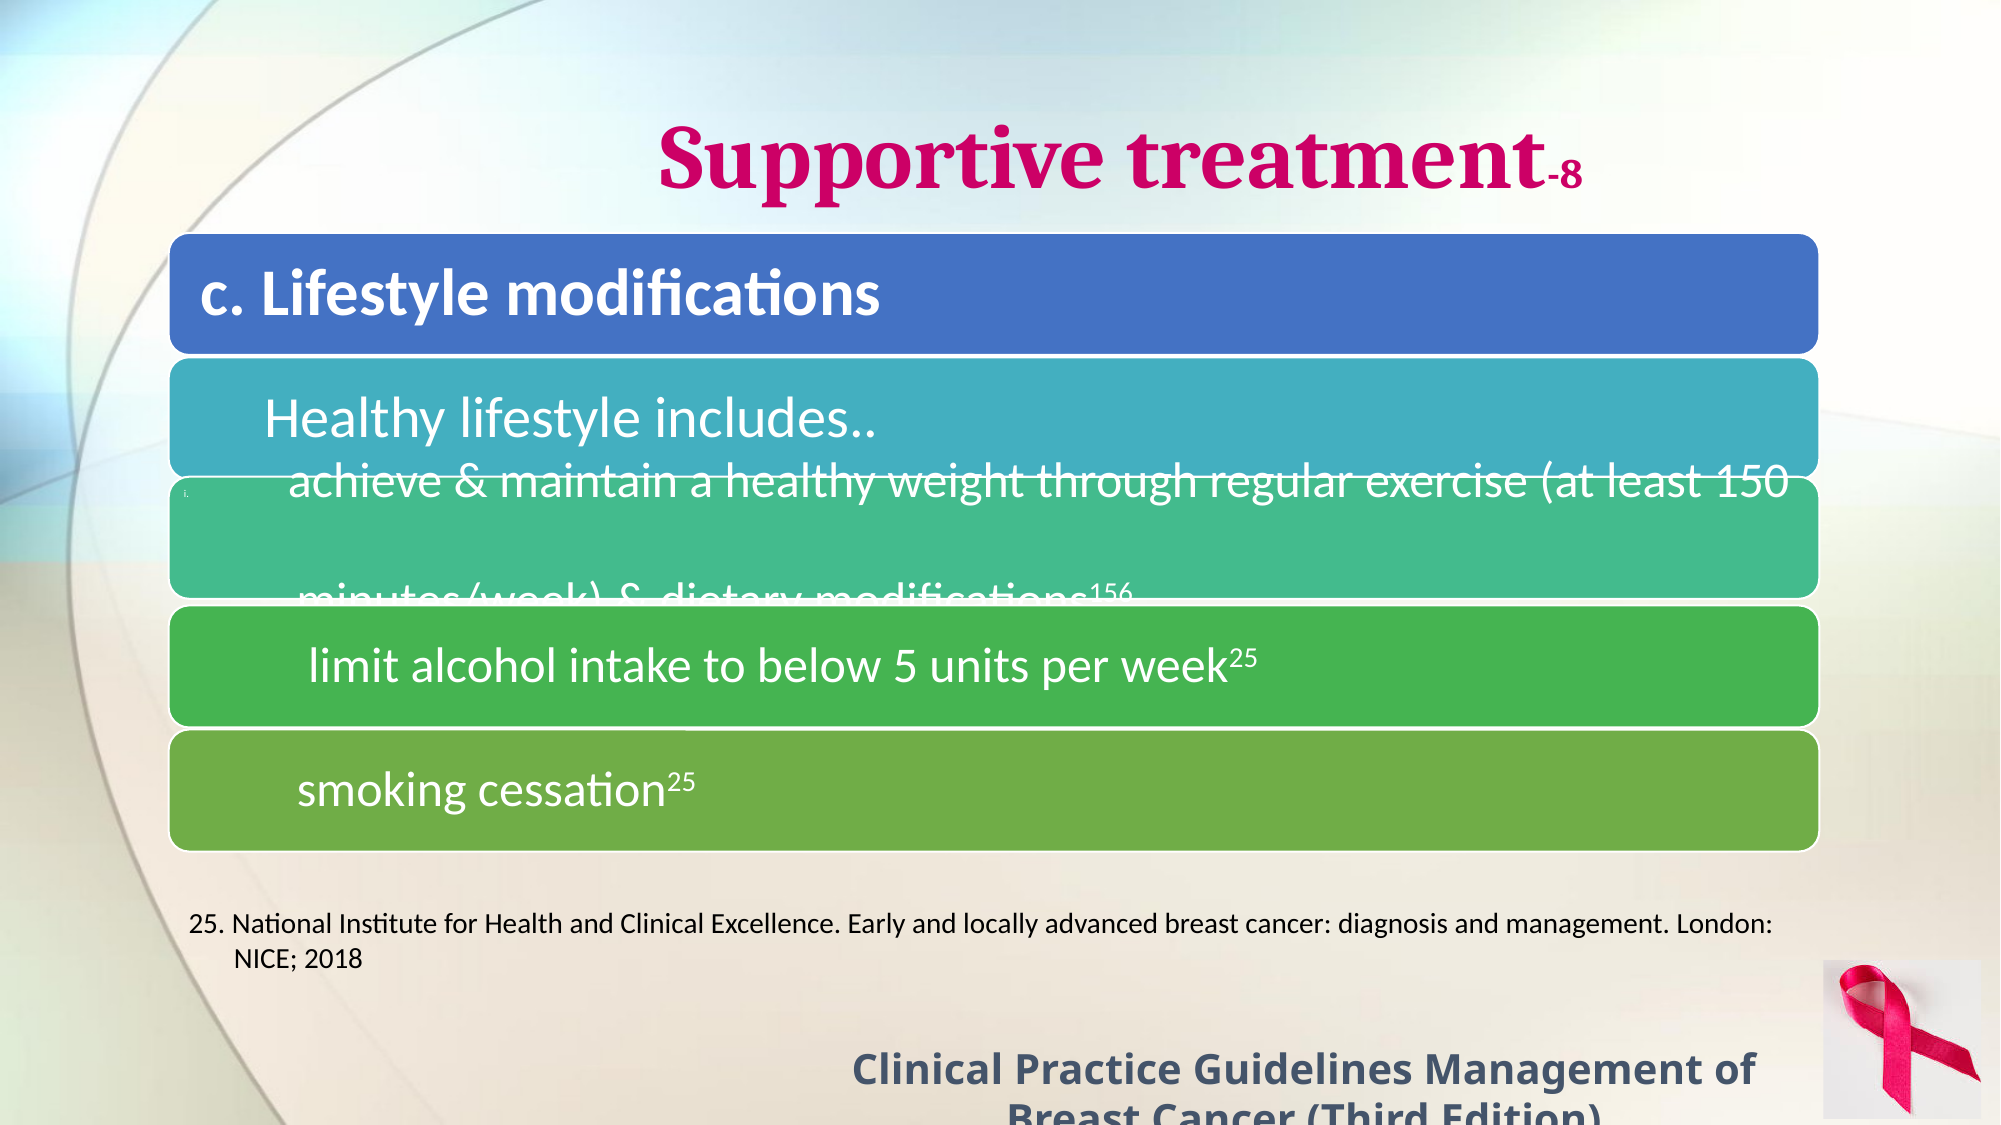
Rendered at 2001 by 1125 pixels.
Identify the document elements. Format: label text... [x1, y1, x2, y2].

text_box 25. National Institute for Health and Clinical Excellence. Early and locally advanced breast cancer: diagnosis and management. London: NICE; 2018 [173, 896, 1827, 993]
slide_number 15 [1325, 1042, 1813, 1103]
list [168, 232, 1820, 853]
title Supportive treatment-8 [381, 43, 1863, 261]
picture [0, 0, 2001, 1125]
text_box Clinical Practice Guidelines Management of Breast Cancer (Third Edition) [788, 1035, 1820, 1125]
